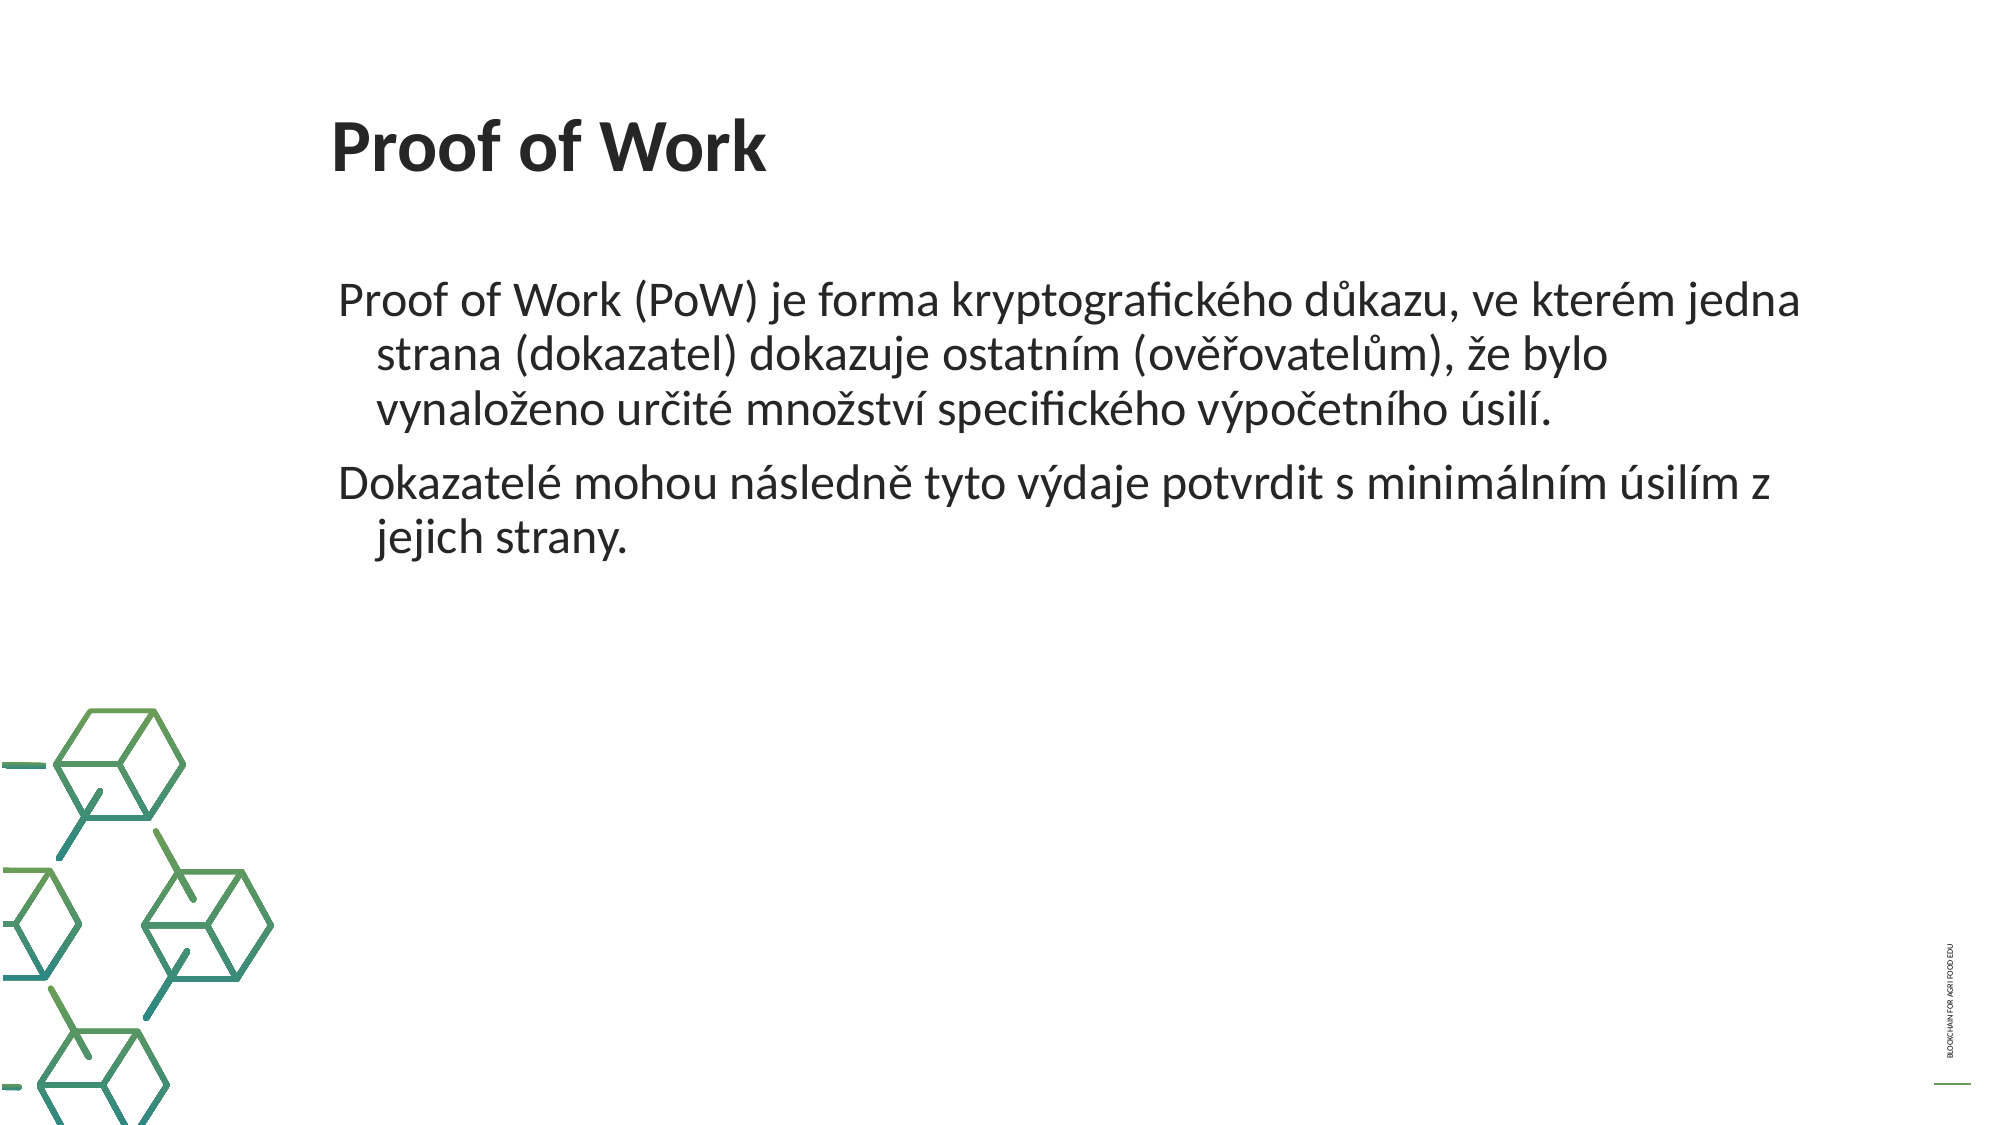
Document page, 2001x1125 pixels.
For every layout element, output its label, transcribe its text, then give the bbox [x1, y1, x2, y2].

list Proof of Work (PoW) je forma kryptografického důkazu, ve kterém jedna strana (dokazatel) dokazuje ostatním (ověřovatelům), že bylo vynaloženo určité množství specifického výpočetního úsilí. Dokazatelé mohou následně tyto výdaje potvrdit s minimálním úsilím z jejich strany. [323, 267, 1859, 1070]
list Proof of Work [316, 99, 1869, 267]
